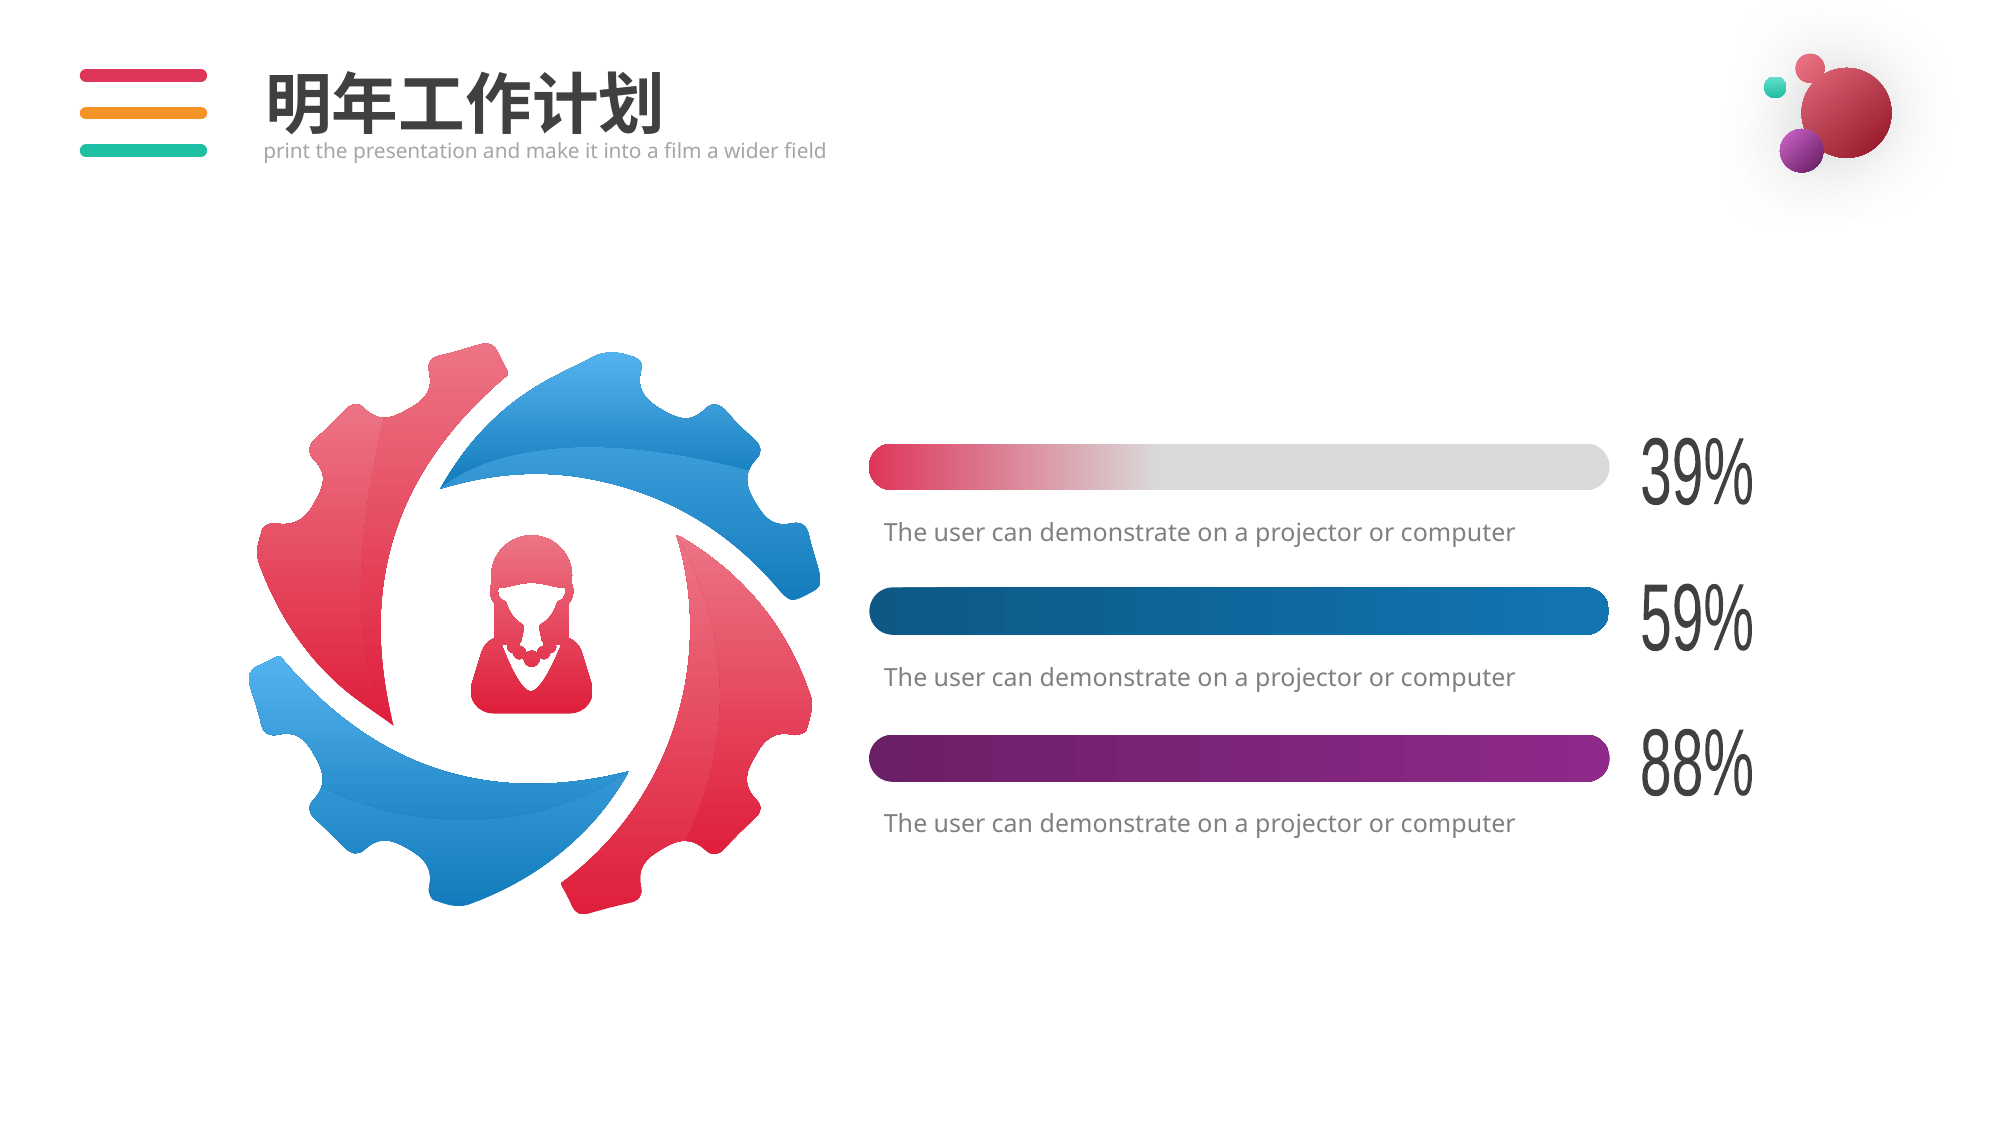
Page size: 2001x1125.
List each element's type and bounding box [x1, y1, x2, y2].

text_box [247, 342, 1753, 917]
text_box [1764, 53, 1892, 173]
text_box [248, 54, 899, 171]
text_box [86, 75, 201, 151]
